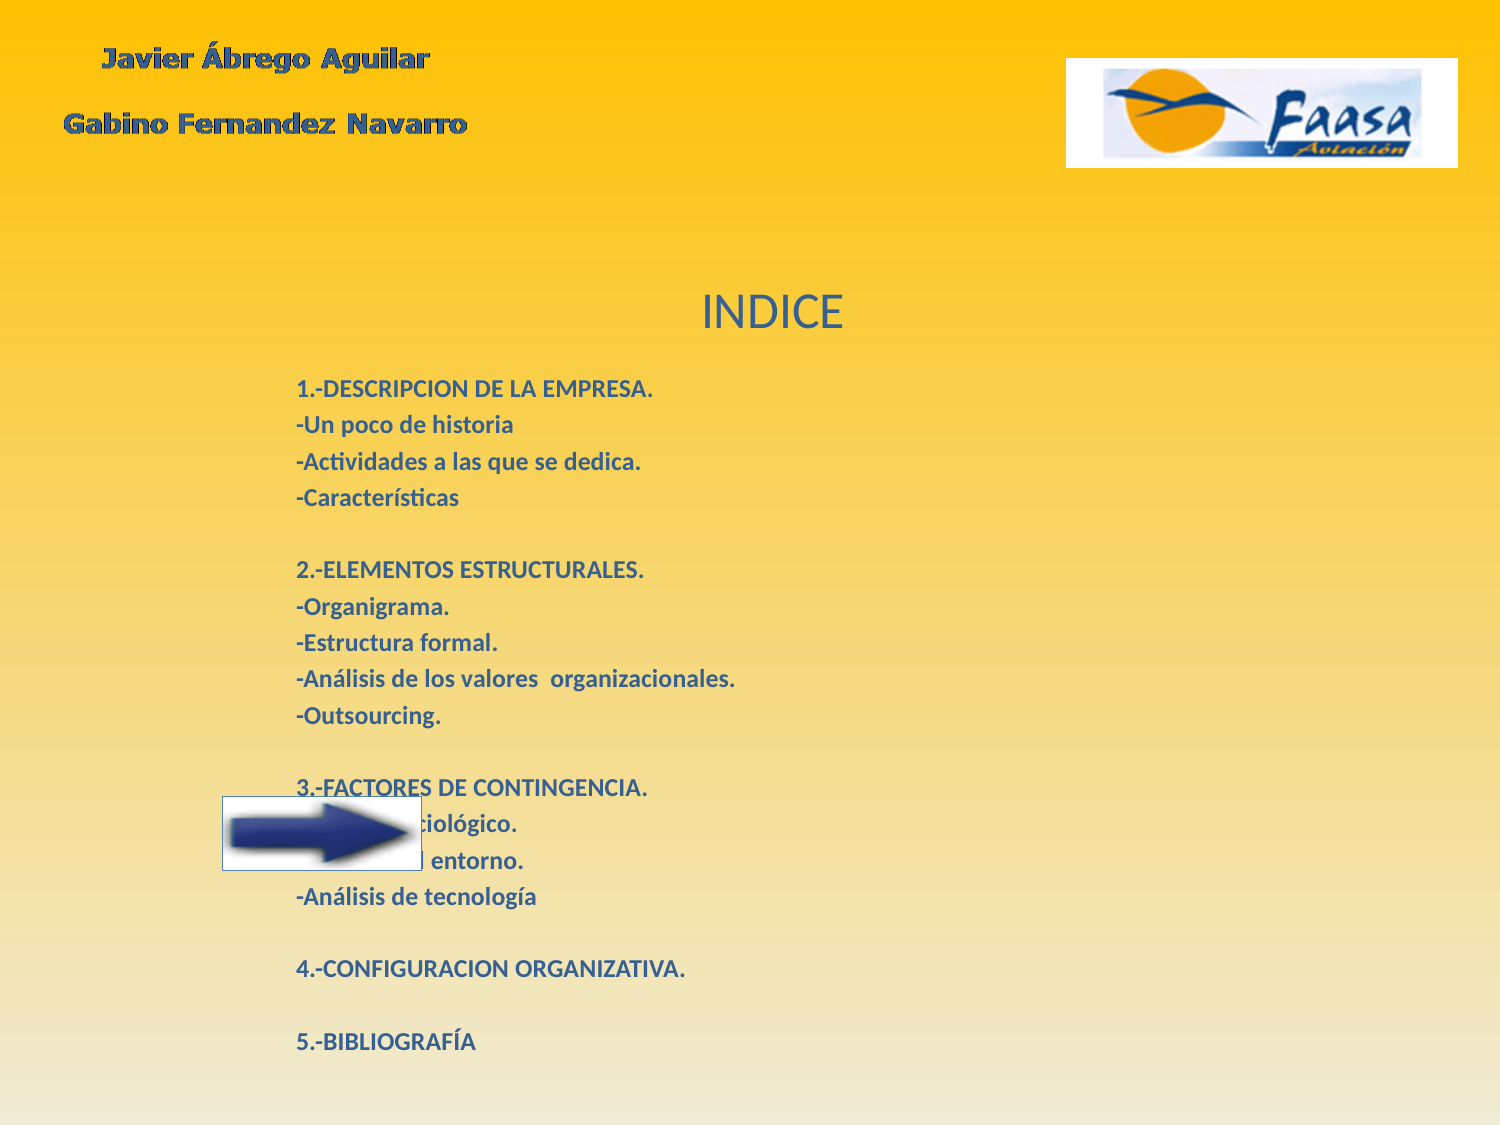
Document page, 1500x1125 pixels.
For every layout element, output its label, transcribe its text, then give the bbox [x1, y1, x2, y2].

picture [0, 0, 530, 214]
subtitle INDICE 1.-DESCRIPCION DE LA EMPRESA. -Un poco de historia -Actividades a las que se dedica. -Características 2.-ELEMENTOS ESTRUCTURALES. -Organigrama. -Estructura formal. -Análisis de los valores organizacionales. -Outsourcing. 3.-FACTORES DE CONTINGENCIA. -Análisis sociológico. -Análisis del entorno. -Análisis de tecnología 4.-CONFIGURACION ORGANIZATIVA. 5.-BIBLIOGRAFÍA [164, 269, 1383, 1067]
picture [1066, 58, 1458, 168]
picture [222, 796, 423, 871]
